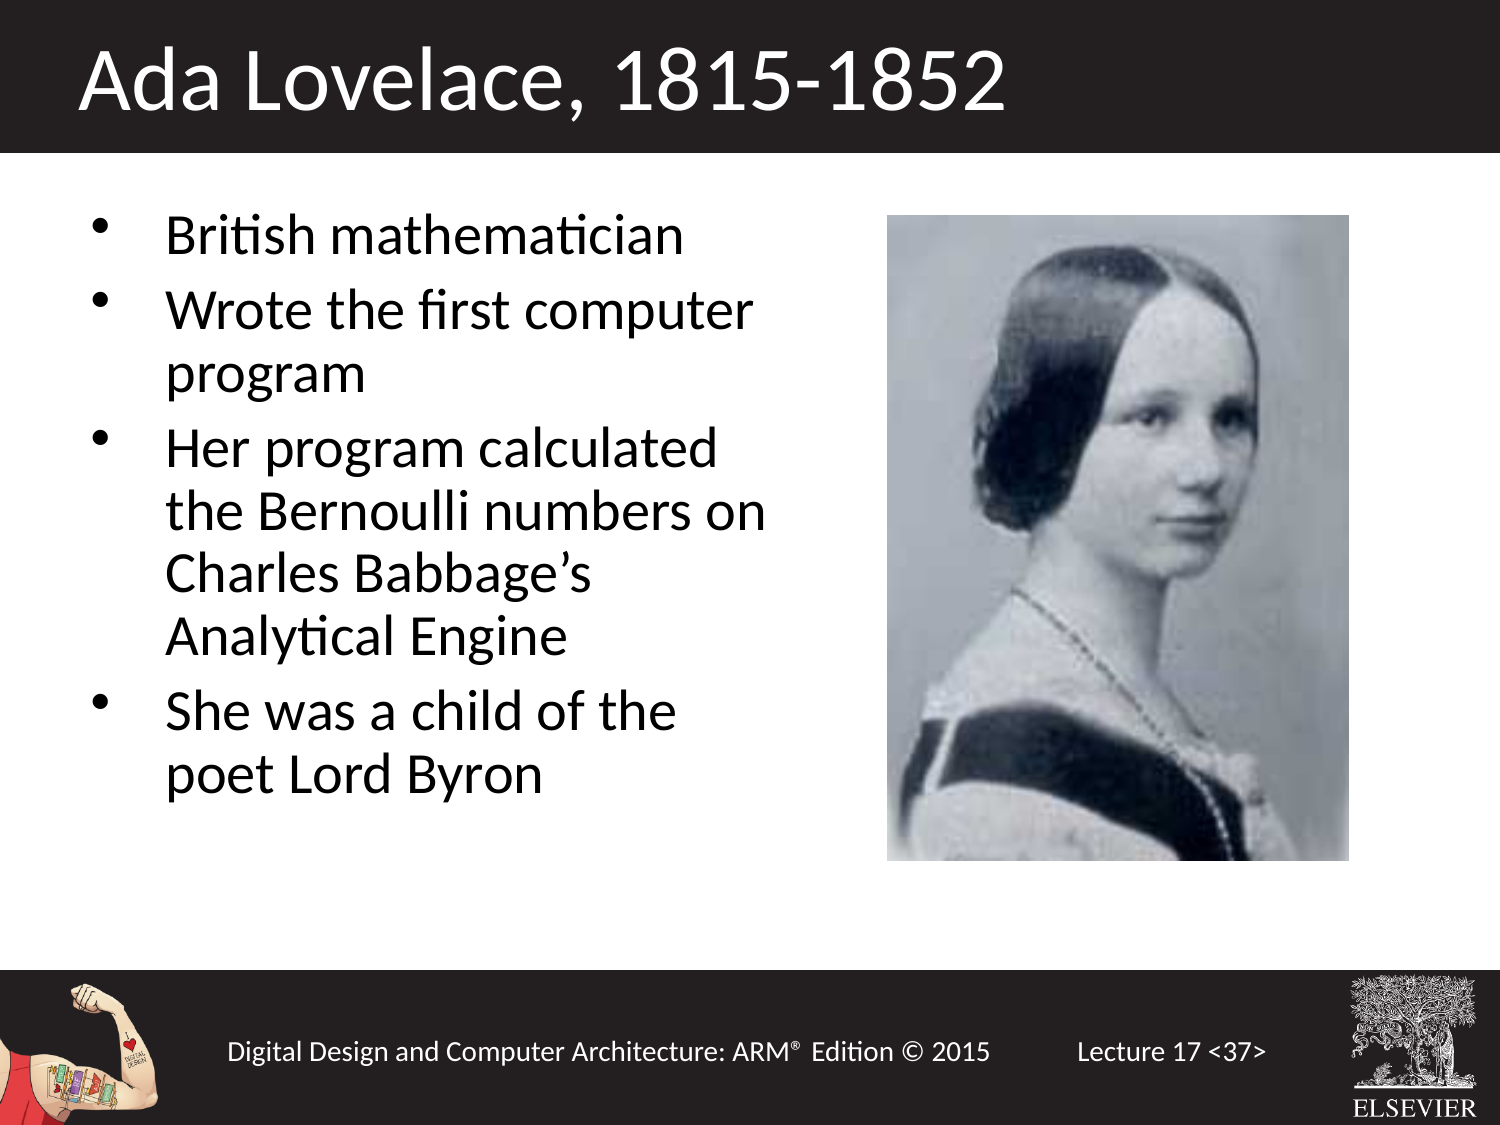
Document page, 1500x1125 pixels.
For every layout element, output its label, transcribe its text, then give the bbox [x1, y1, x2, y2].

picture [887, 215, 1349, 861]
picture [0, 979, 163, 1125]
text_box British mathematician Wrote the first computer program Her program calculated the Bernoulli numbers on Charles Babbage’s Analytical Engine She was a child of the poet Lord Byron [75, 197, 814, 885]
text_box Ada Lovelace, 1815-1852 [63, 11, 1488, 136]
picture [1350, 974, 1477, 1117]
